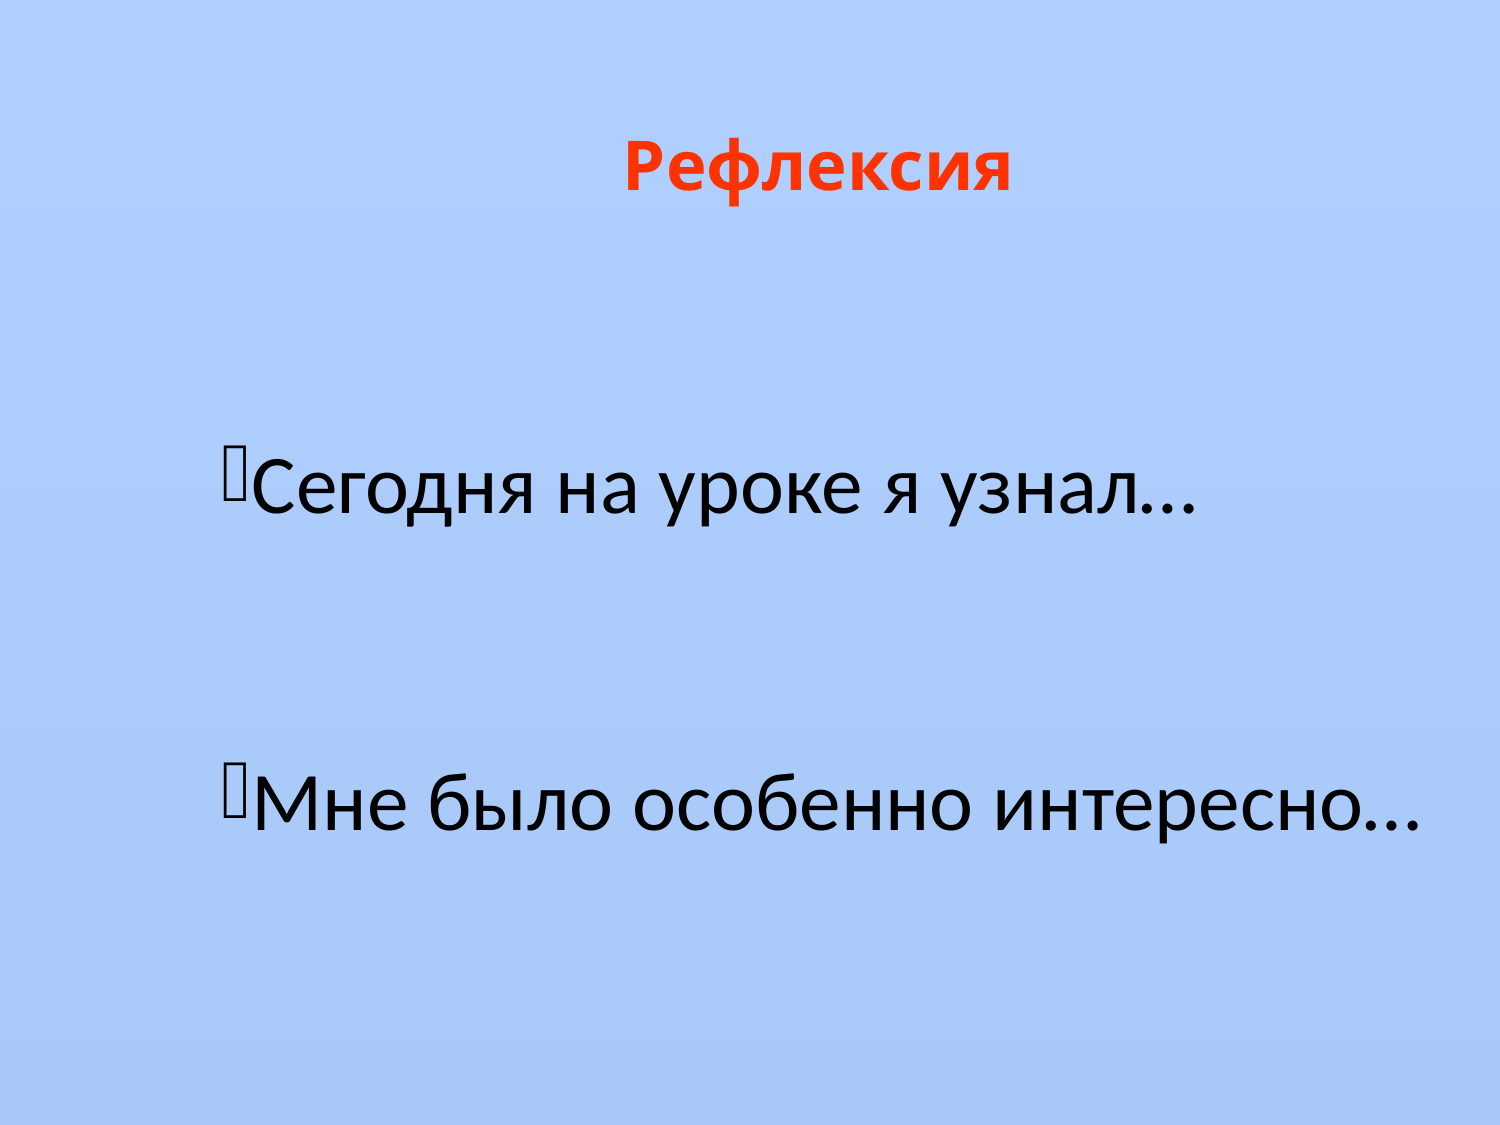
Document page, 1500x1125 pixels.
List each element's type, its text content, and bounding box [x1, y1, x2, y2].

title Рефлексия [103, 59, 1398, 278]
list Сегодня на уроке я узнал… Мне было особенно интересно… [206, 318, 1500, 1033]
